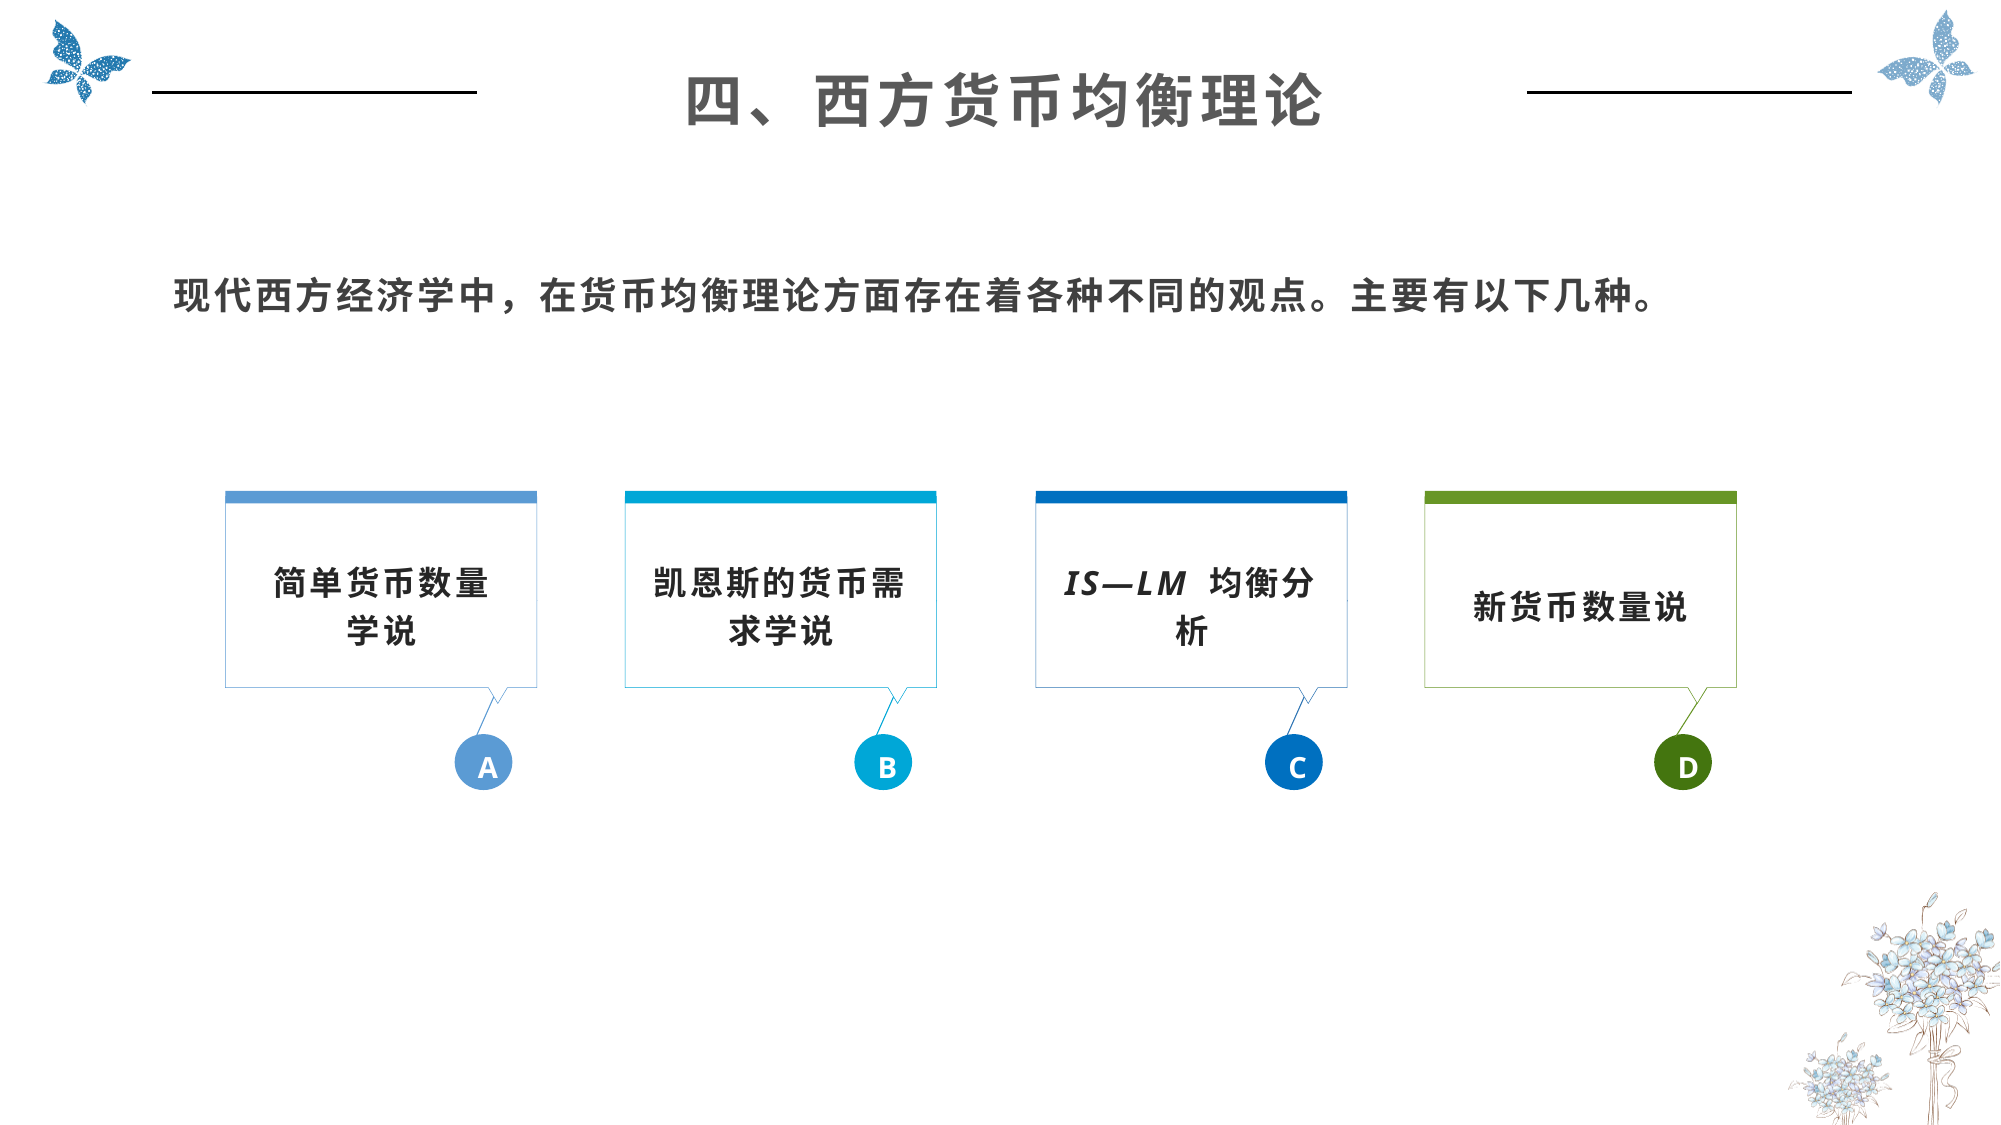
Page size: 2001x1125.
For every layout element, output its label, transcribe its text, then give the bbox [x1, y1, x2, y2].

picture [1788, 892, 2000, 1125]
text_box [151, 55, 1852, 142]
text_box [1035, 490, 1348, 790]
text_box 现代西方经济学中，在货币均衡理论方面存在着各种不同的观点。主要有以下几种。 [162, 243, 1712, 323]
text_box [625, 490, 937, 790]
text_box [225, 490, 537, 790]
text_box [1424, 490, 1737, 790]
